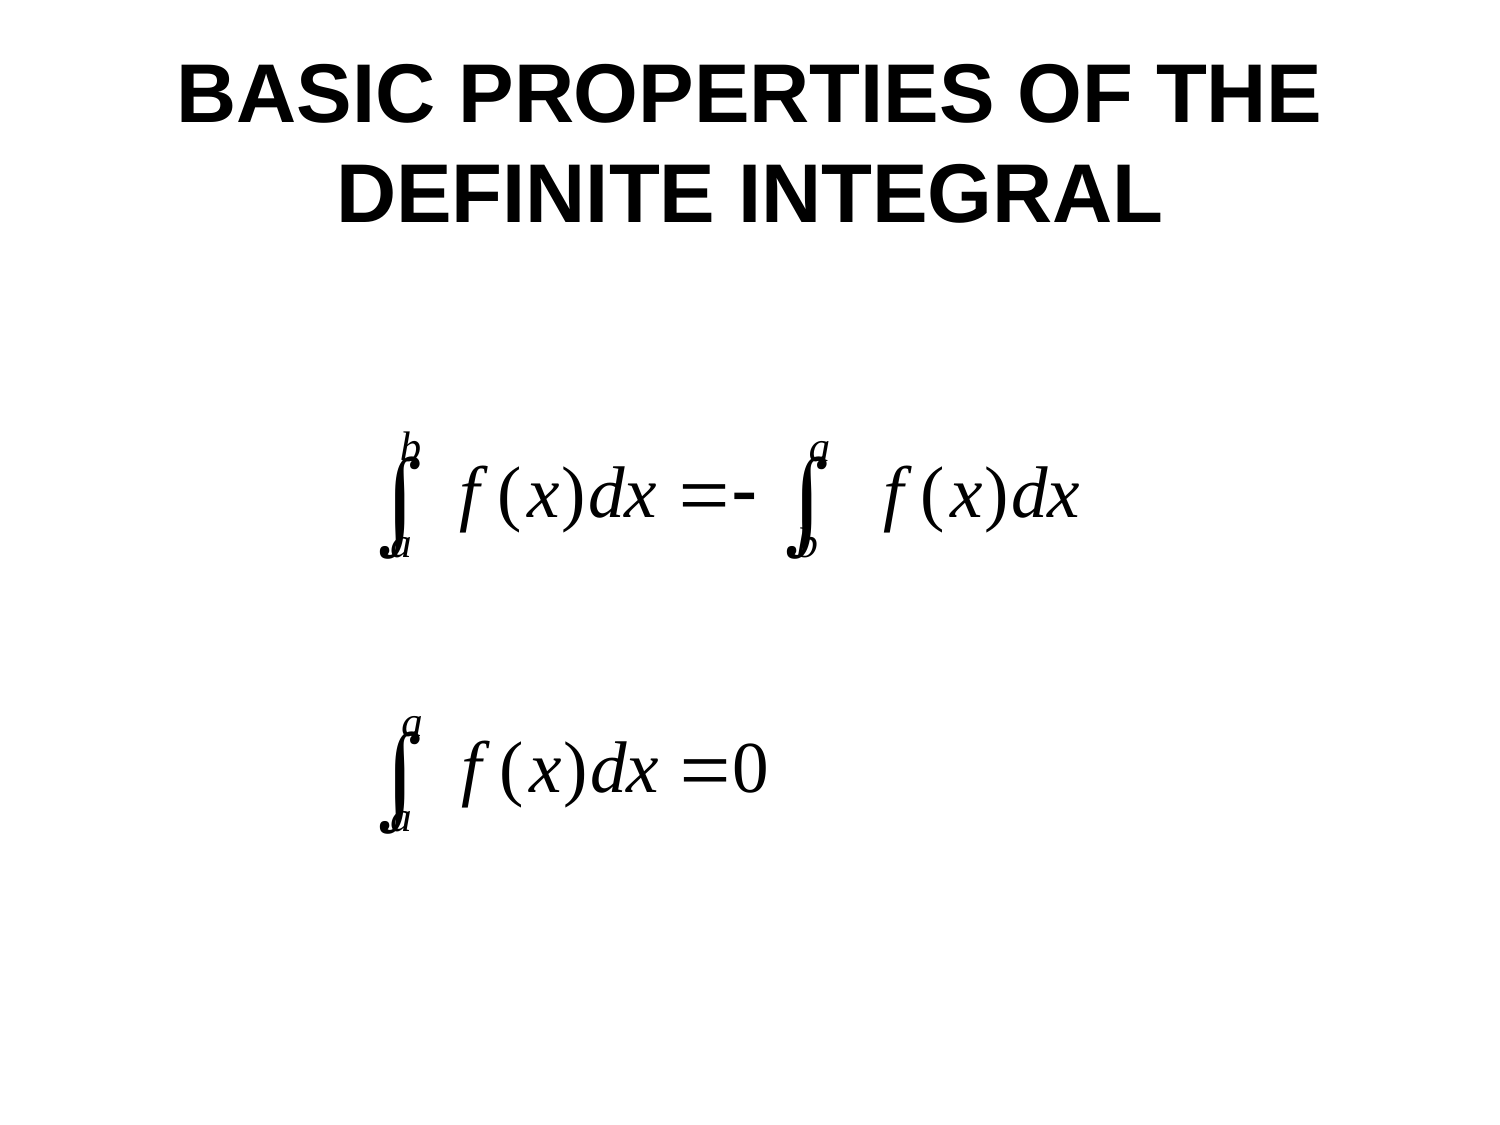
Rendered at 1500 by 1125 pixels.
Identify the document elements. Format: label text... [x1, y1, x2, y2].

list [355, 412, 1095, 846]
title BASIC PROPERTIES OF THE DEFINITE INTEGRAL [74, 44, 1426, 233]
